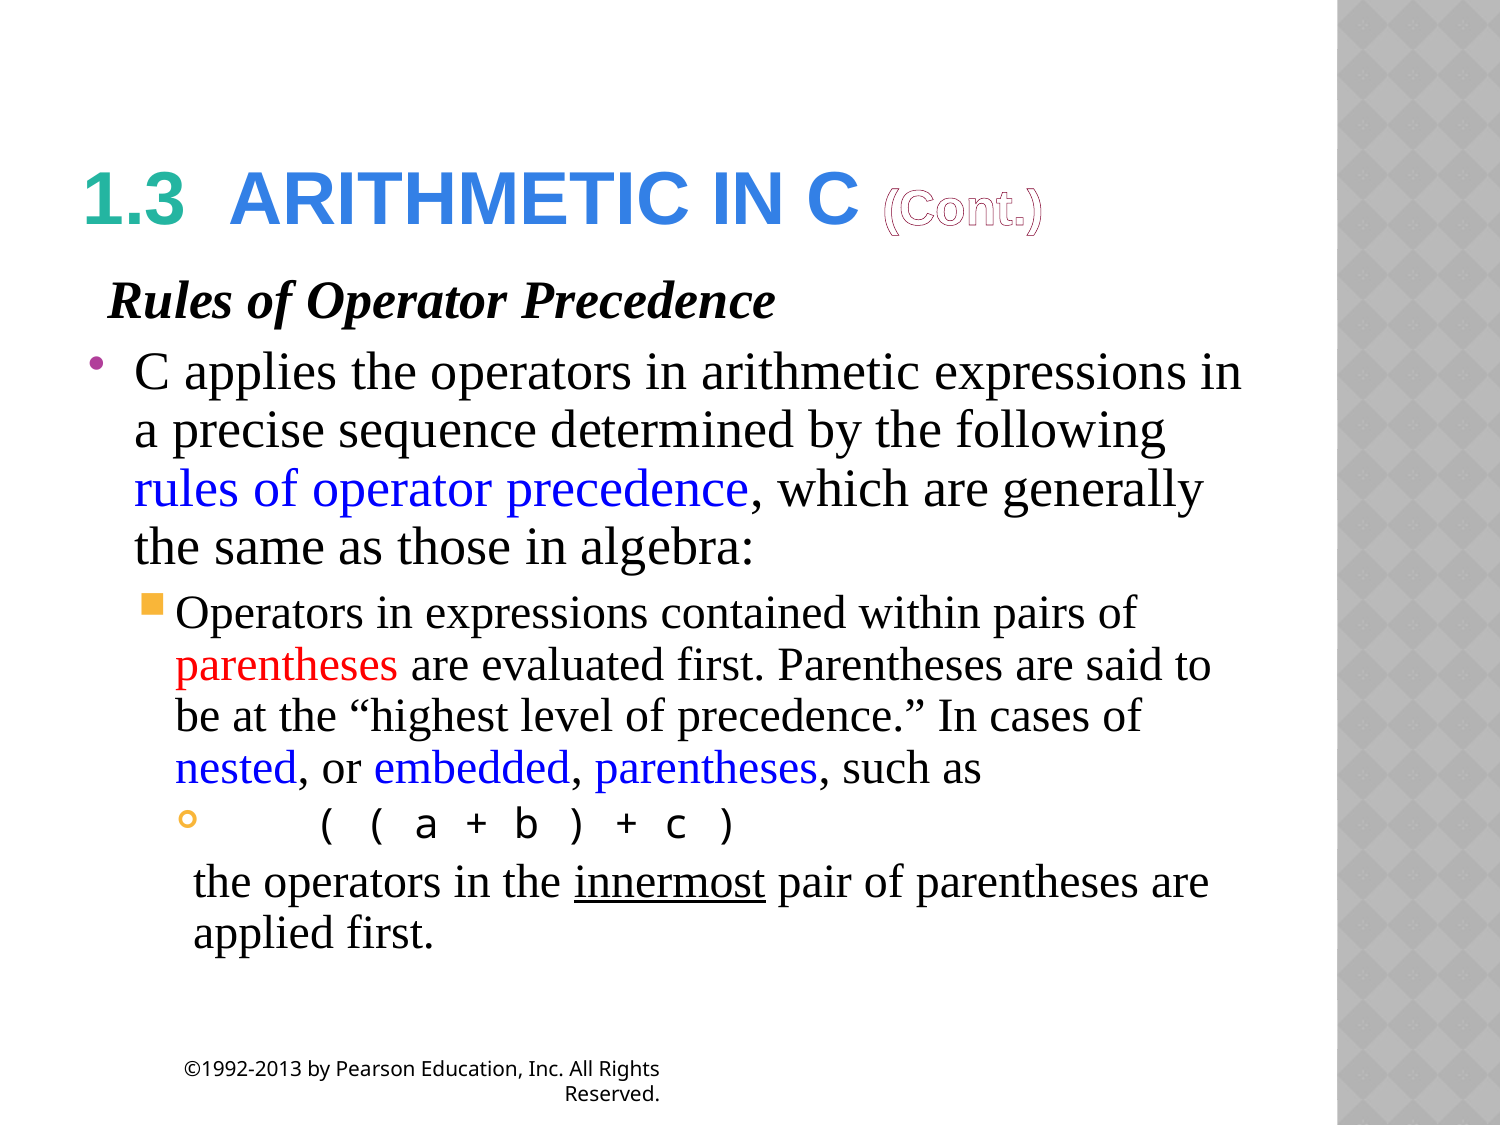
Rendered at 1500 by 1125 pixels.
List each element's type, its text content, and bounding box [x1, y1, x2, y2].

list Rules of Operator Precedence C applies the operators in arithmetic expressions in a precise sequence determined by the following rules of operator precedence, which are generally the same as those in algebra: Operators in expressions contained within pairs of parentheses are evaluated first. Parentheses are said to be at the “highest level of precedence.” In cases of nested, or embedded, parentheses, such as ( ( a + b ) + c ) the operators in the innermost pair of parentheses are applied first. [75, 264, 1263, 1059]
footer ©1992-2013 by Pearson Education, Inc. All Rights Reserved. [75, 1075, 675, 1114]
title 1.3 Arithmetic in C (Cont.) [75, 52, 1263, 240]
